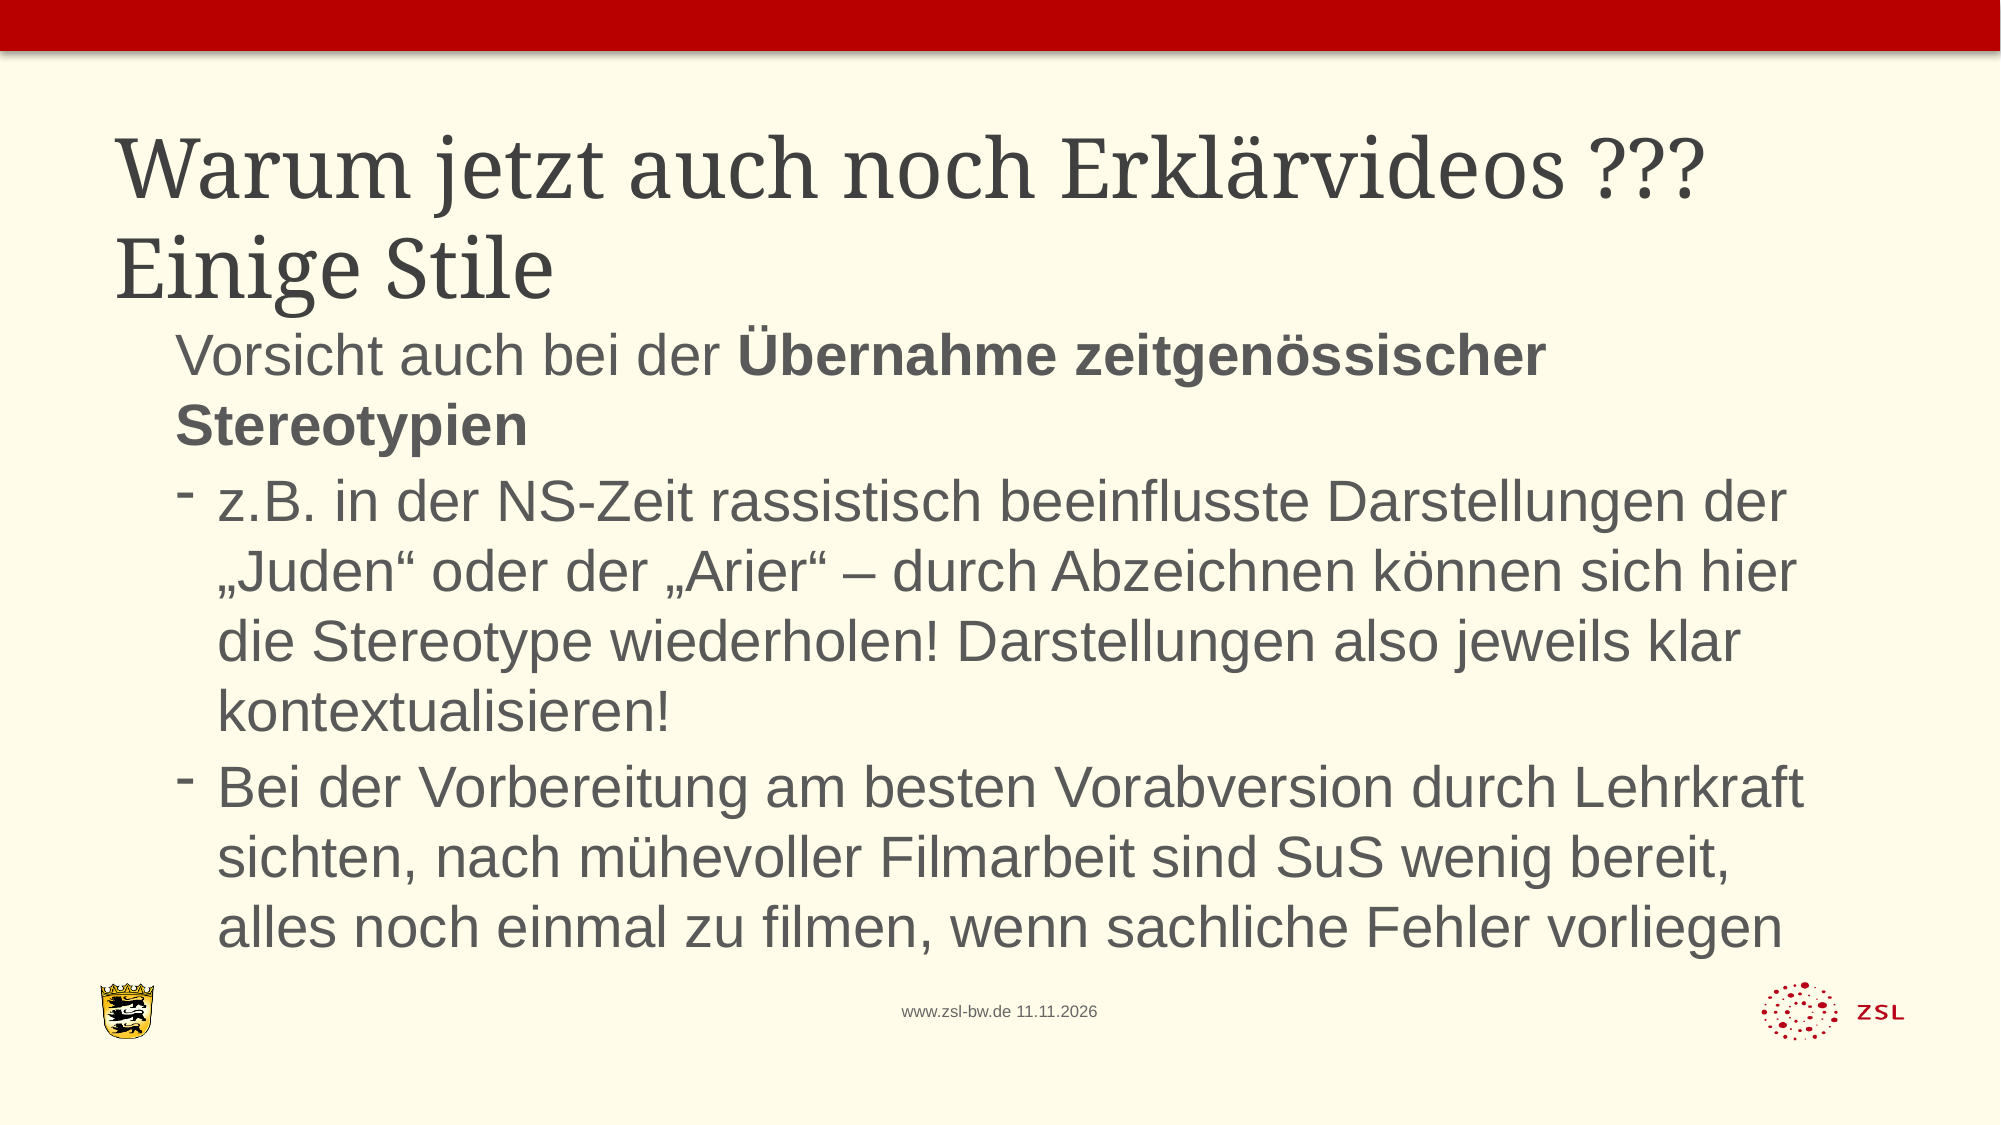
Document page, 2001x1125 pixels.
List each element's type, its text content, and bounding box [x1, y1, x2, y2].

picture [98, 981, 142, 1041]
title Warum jetzt auch noch Erklärvideos ??? Einige Stile [99, 127, 1900, 303]
list Vorsicht auch bei der Übernahme zeitgenössischer Stereotypien z.B. in der NS-Zeit rassistisch beeinflusste Darstellungen der „Juden“ oder der „Arier“ – durch Abzeichnen können sich hier die Stereotype wiederholen! Darstellungen also jeweils klar kontextualisieren! Bei der Vorbereitung am besten Vorabversion durch Lehrkraft sichten, nach mühevoller Filmarbeit sind SuS wenig bereit, alles noch einmal zu filmen, wenn sachliche Fehler vorliegen [142, 310, 1869, 1100]
picture [1869, 981, 1905, 1041]
